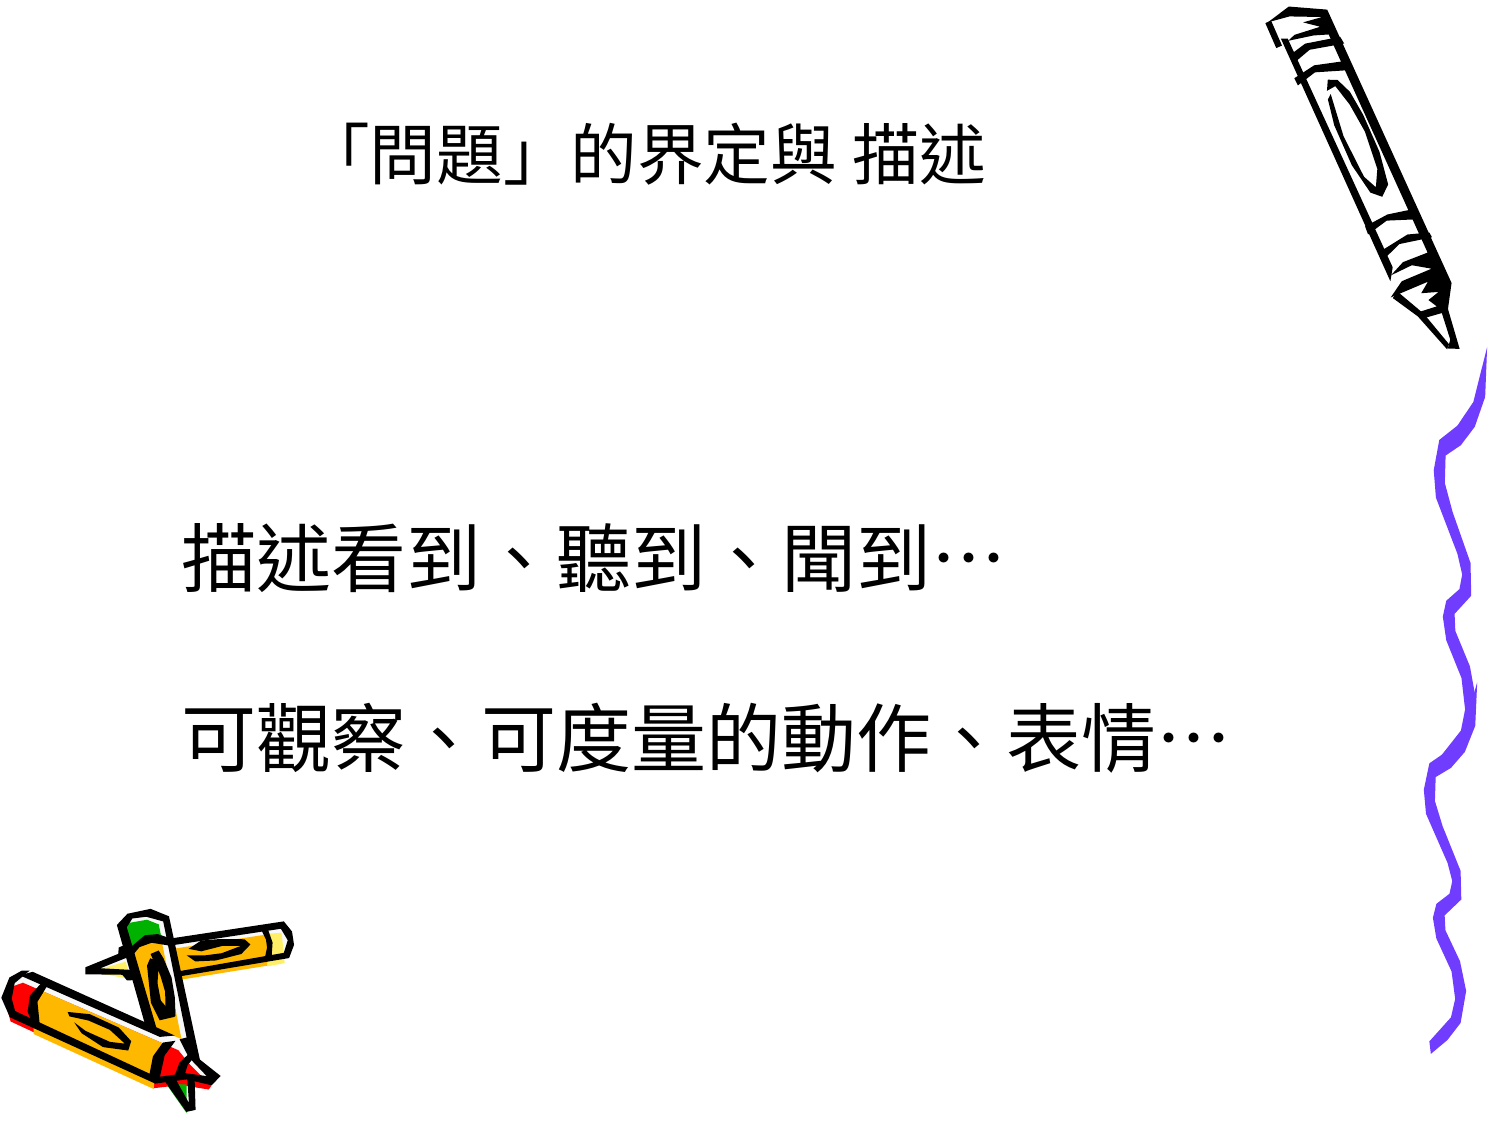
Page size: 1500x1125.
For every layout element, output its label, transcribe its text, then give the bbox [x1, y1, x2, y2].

text_box 「問題」的界定與 描述 [199, 105, 1090, 201]
text_box 描述看到、聽到、聞到… 可觀察、可度量的動作、表情… [81, 503, 1430, 789]
